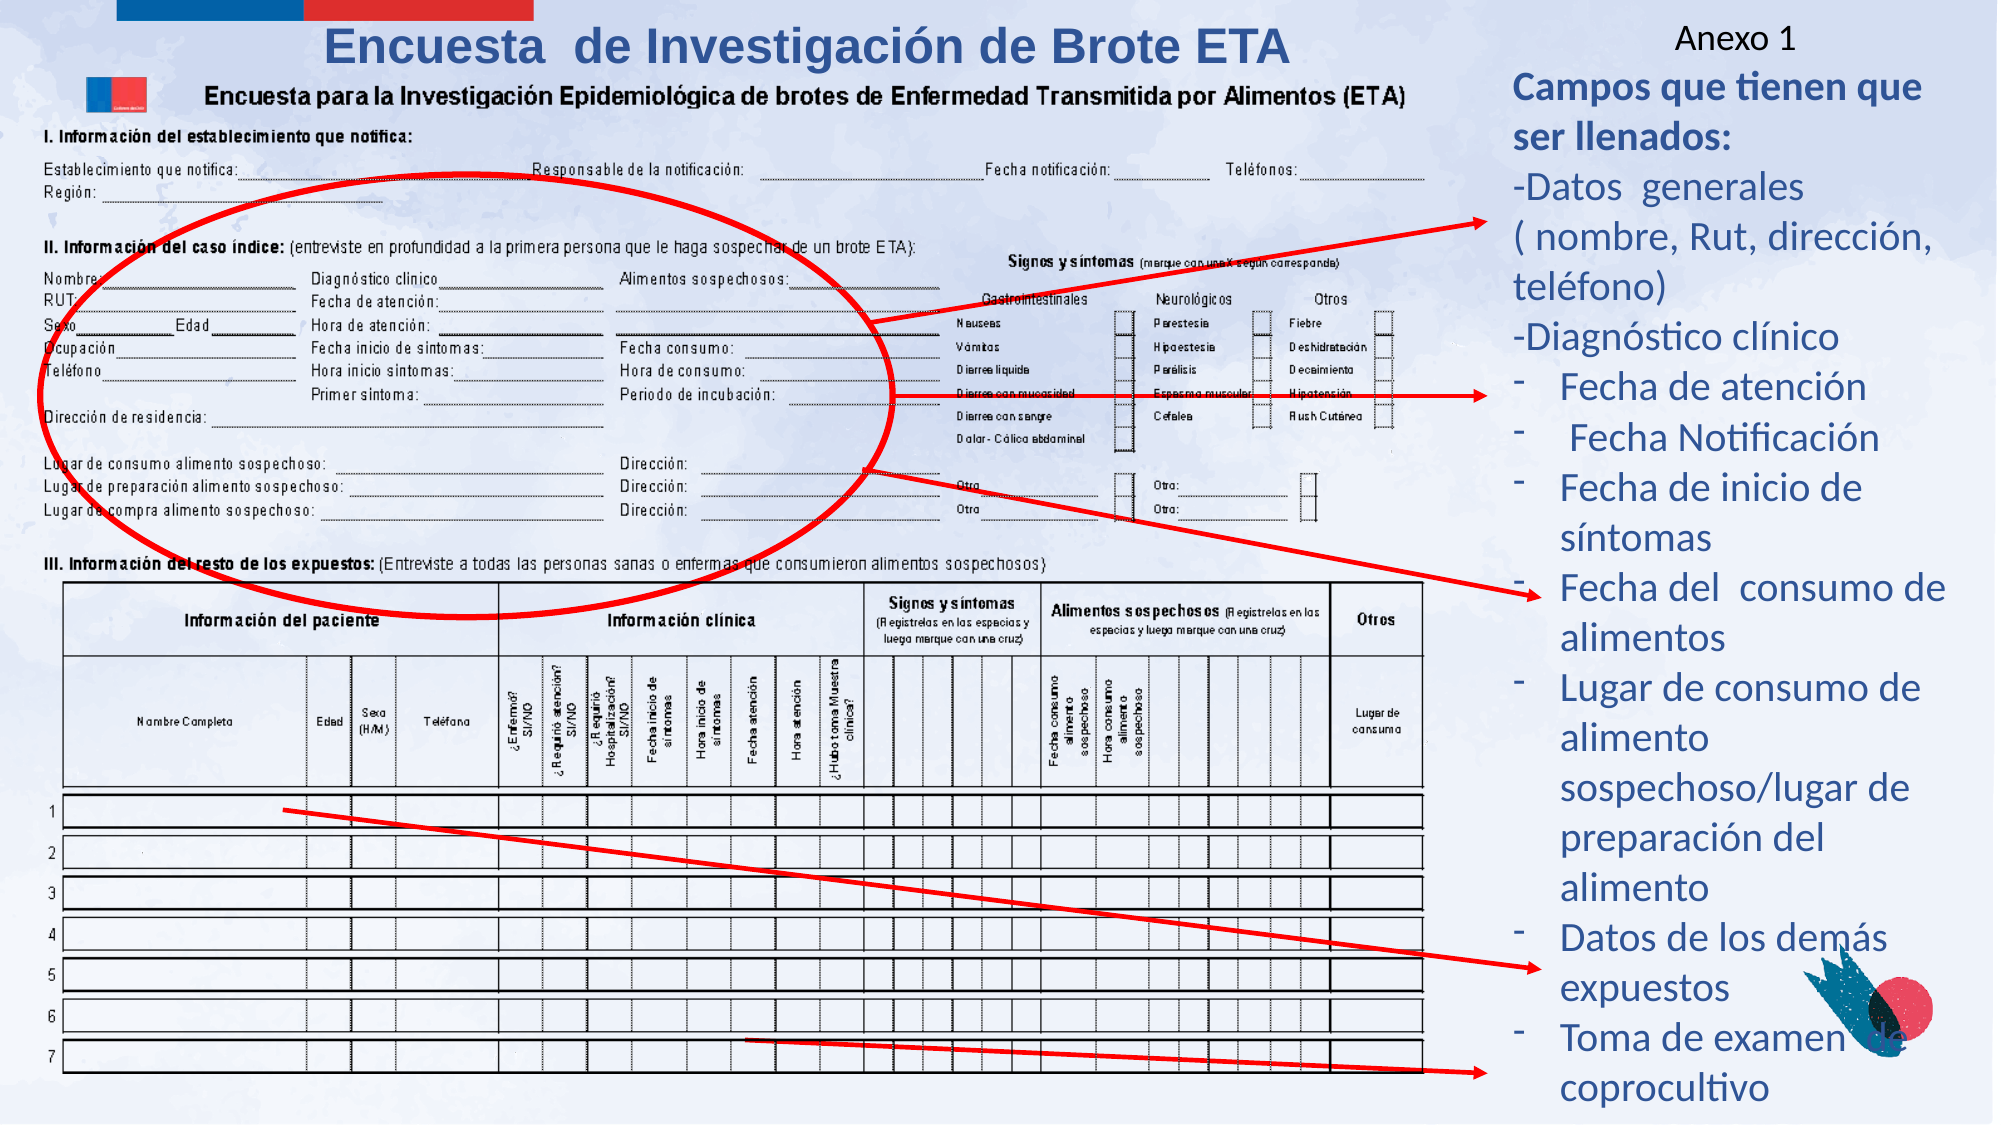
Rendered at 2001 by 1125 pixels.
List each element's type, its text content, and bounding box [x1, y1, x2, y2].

text_box Campos que tienen que ser llenados: -Datos generales ( nombre, Rut, dirección, teléfono) -Diagnóstico clínico Fecha de atención Fecha Notificación Fecha de inicio de síntomas Fecha del consumo de alimentos Lugar de consumo de alimento sospechoso/lugar de preparación del alimento Datos de los demás expuestos Toma de examen de coprocultivo [1497, 51, 1993, 1117]
text_box Anexo 1 [1659, 5, 1906, 66]
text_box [282, 809, 1543, 970]
picture [0, 0, 2001, 1125]
title Encuesta de Investigación de Brote ETA [0, 12, 1659, 109]
